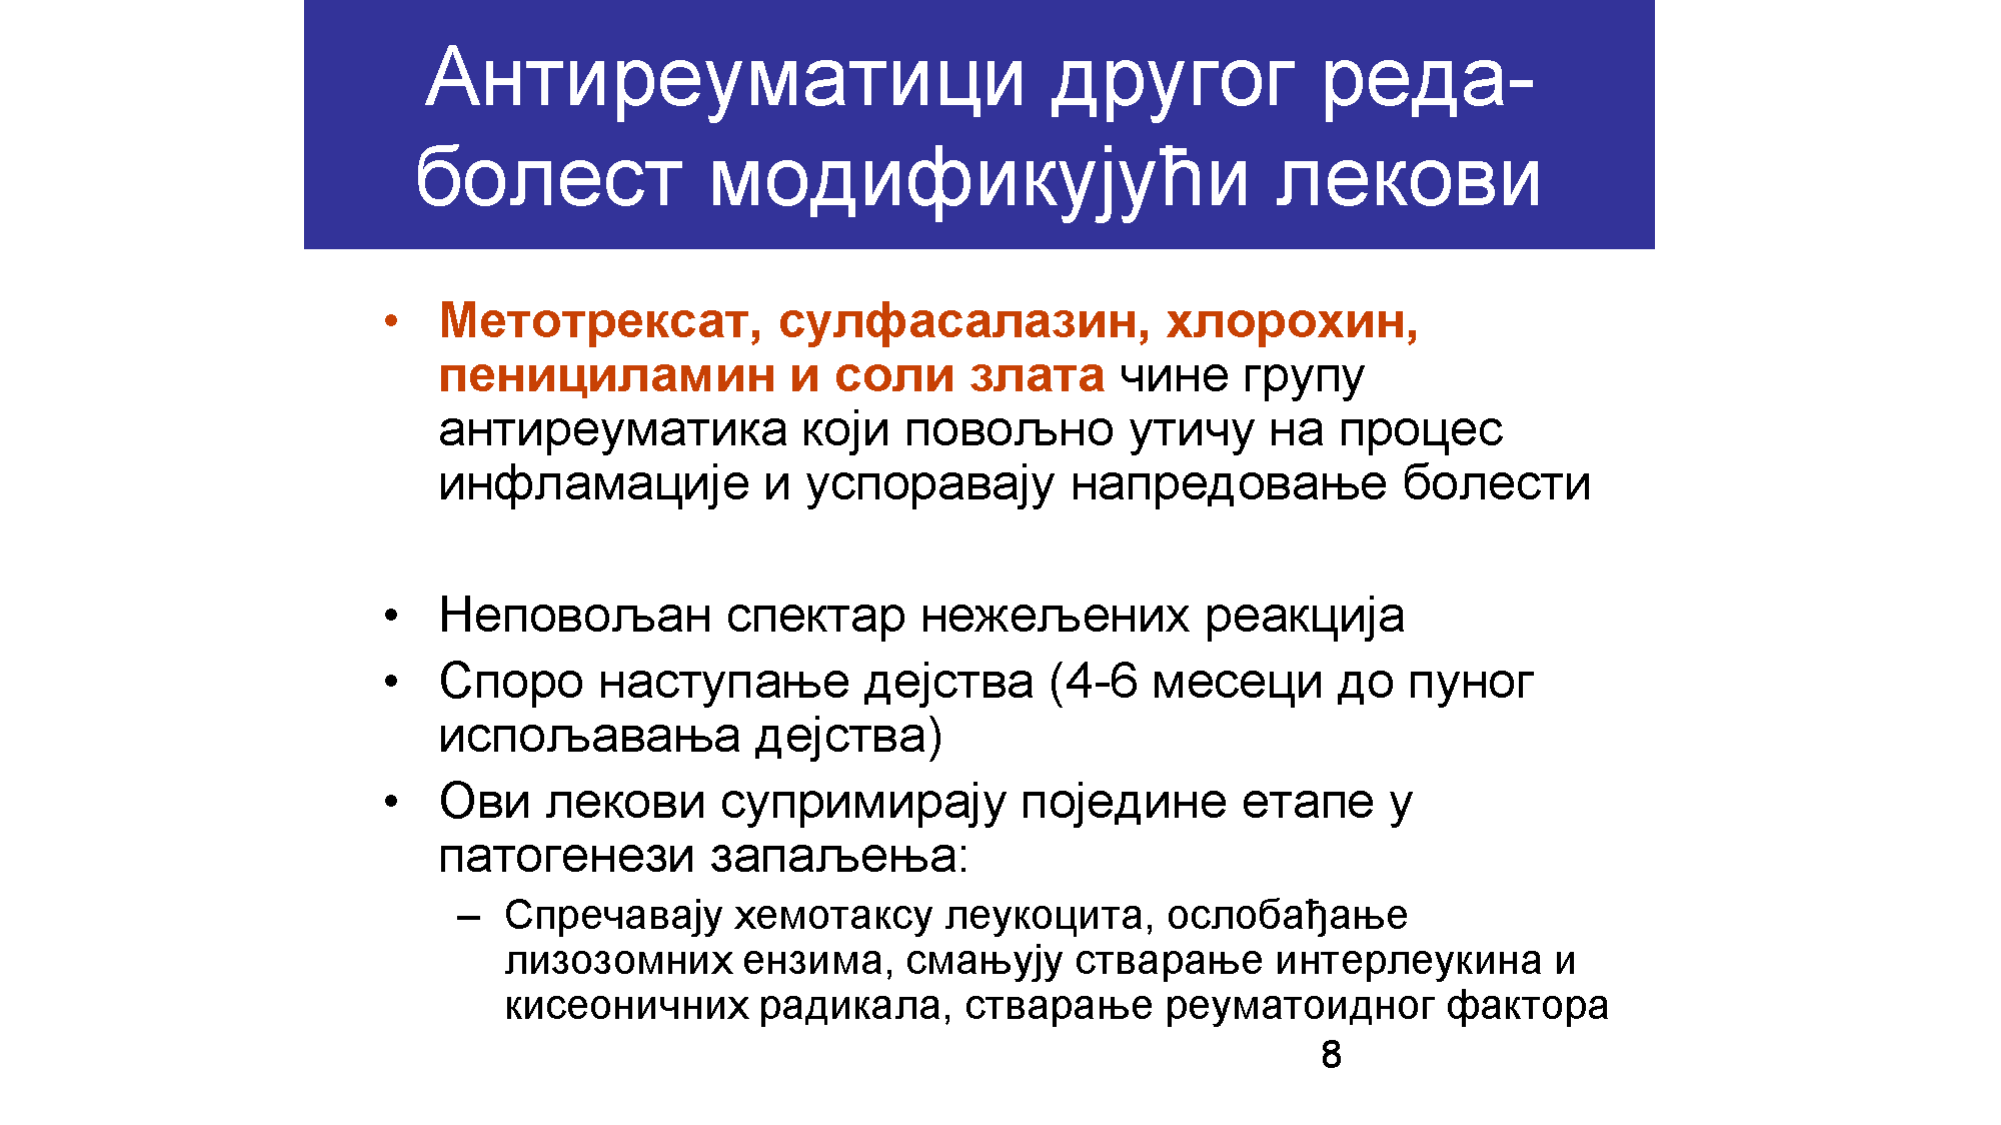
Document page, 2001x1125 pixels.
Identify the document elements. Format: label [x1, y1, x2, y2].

picture [229, 0, 1730, 1125]
